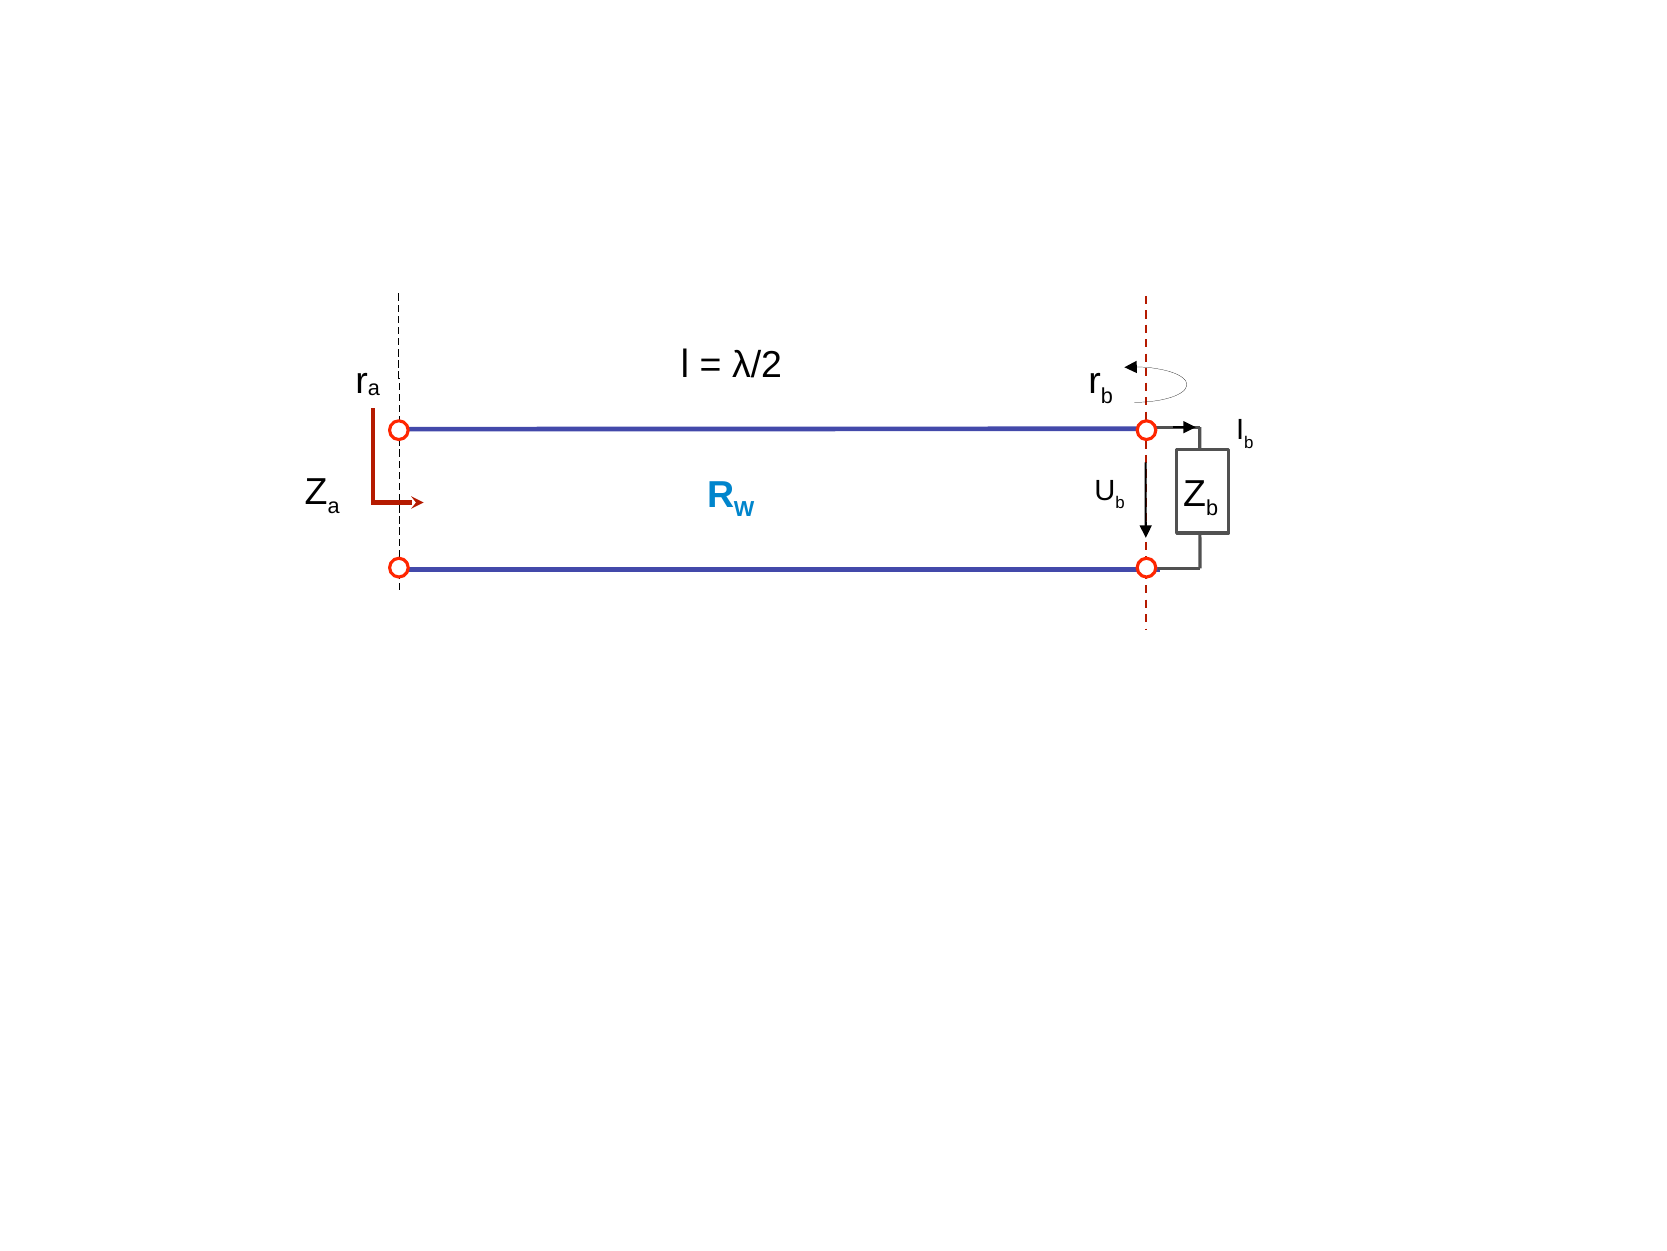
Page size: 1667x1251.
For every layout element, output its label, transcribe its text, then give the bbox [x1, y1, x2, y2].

text_box [1172, 421, 1196, 434]
text_box ra [340, 347, 395, 410]
text_box [389, 558, 409, 578]
text_box Ub [1079, 462, 1140, 521]
text_box Zb [1168, 460, 1244, 529]
text_box l = λ/2 [665, 331, 798, 393]
text_box [1137, 420, 1156, 440]
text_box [370, 408, 424, 505]
text_box [1139, 462, 1152, 538]
text_box Ib [1220, 402, 1269, 460]
text_box Za [289, 458, 365, 527]
text_box [1176, 449, 1220, 460]
text_box rb [1073, 347, 1128, 416]
text_box RW [692, 461, 770, 529]
text_box [1128, 360, 1187, 403]
text_box [1176, 529, 1229, 534]
text_box [1137, 558, 1156, 578]
